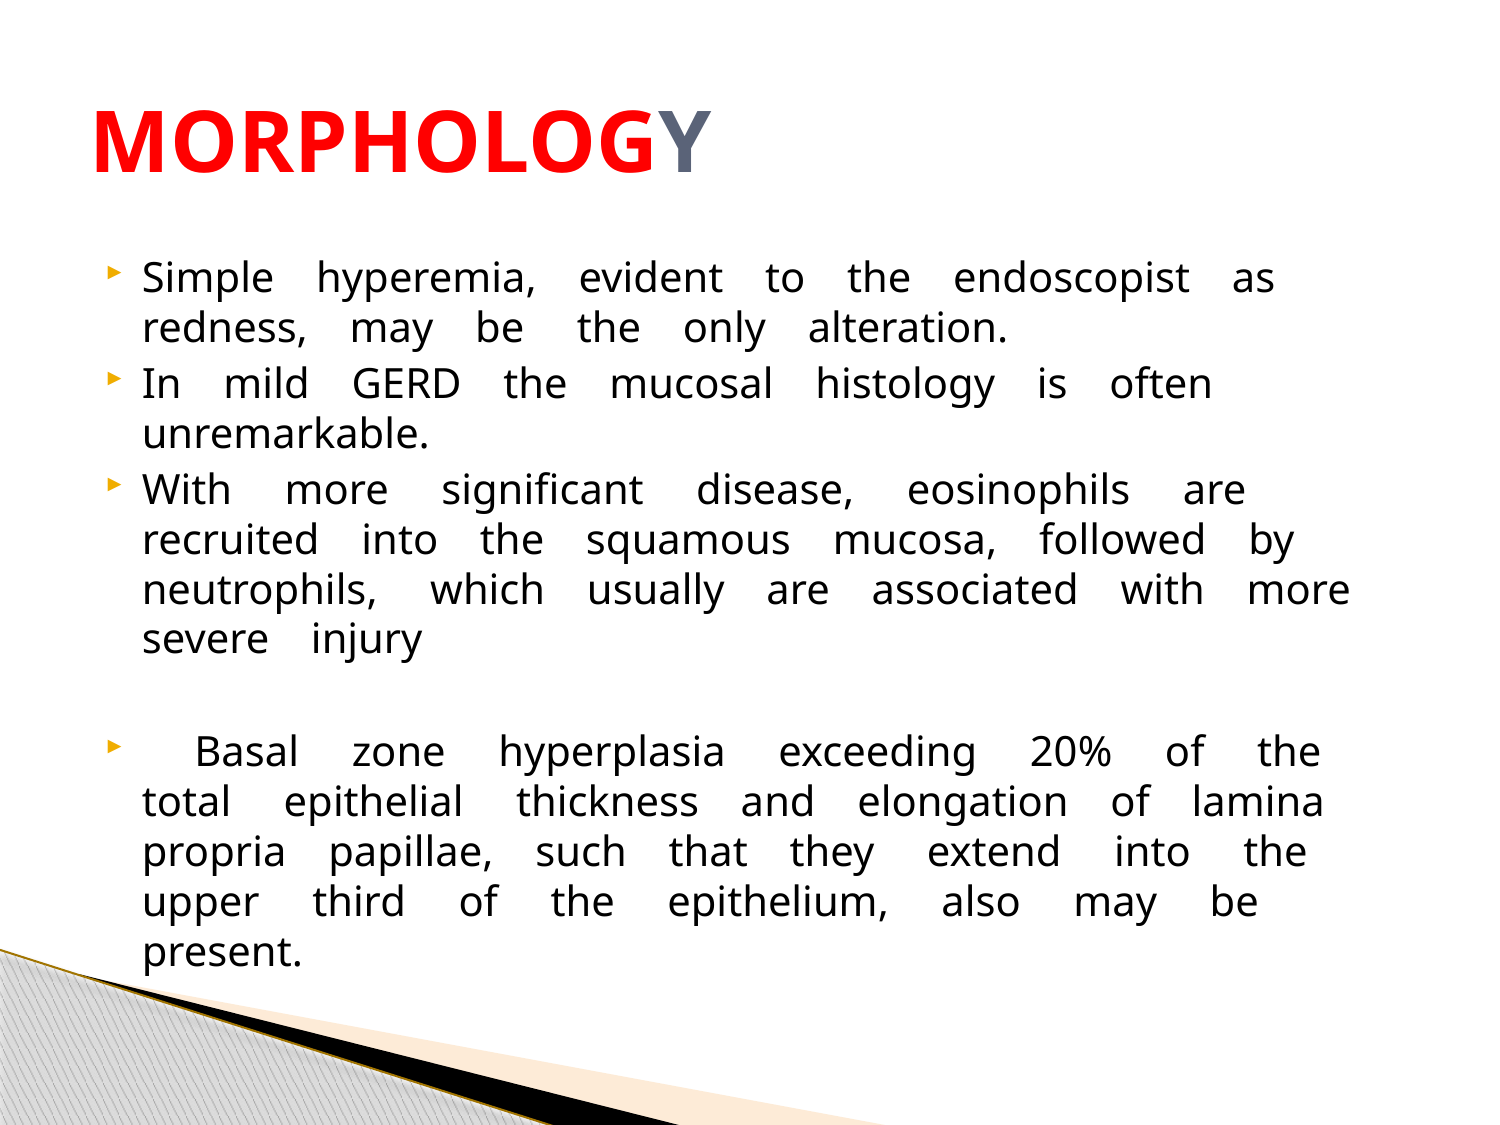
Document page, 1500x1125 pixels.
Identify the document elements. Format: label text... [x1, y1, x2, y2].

title MORPHOLOGY [75, 45, 1425, 233]
list Simple hyperemia, evident to the endoscopist as redness, may be the only alteration. In mild GERD the mucosal histology is often unremarkable. With more significant disease, eosinophils are recruited into the squamous mucosa, followed by neutrophils, which usually are associated with more severe injury Basal zone hyperplasia exceeding 20% of the total epithelial thickness and elongation of lamina propria papillae, such that they extend into the upper third of the epithelium, also may be present. [75, 243, 1425, 986]
